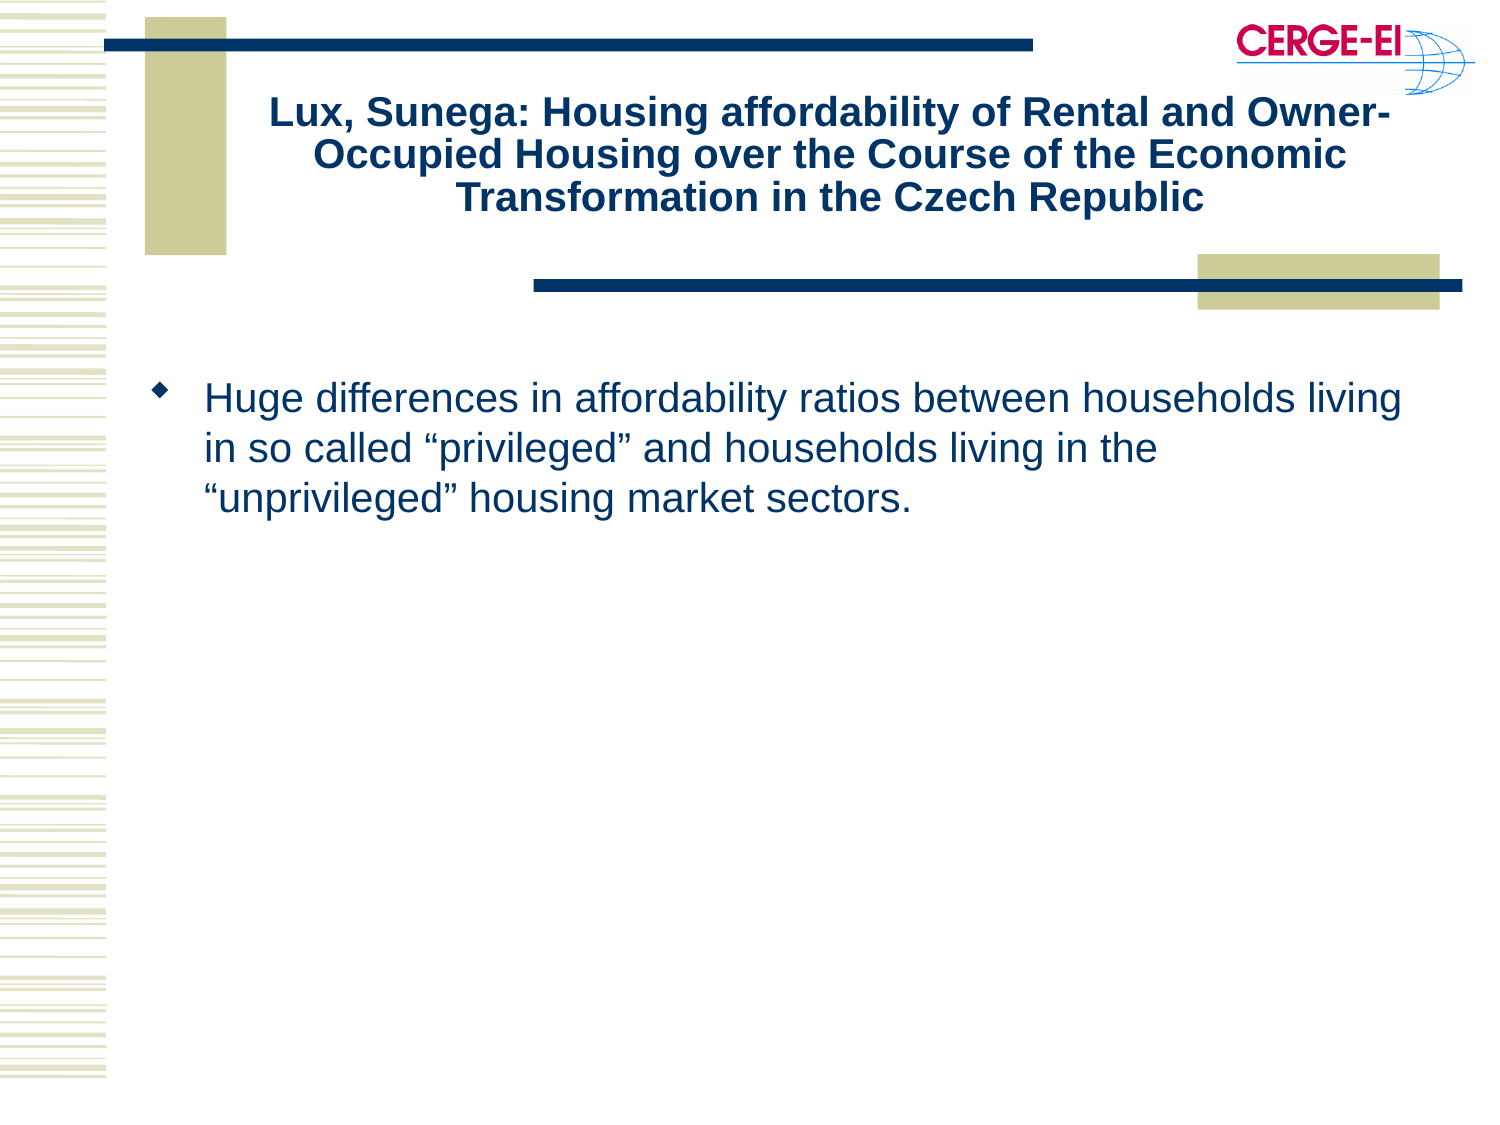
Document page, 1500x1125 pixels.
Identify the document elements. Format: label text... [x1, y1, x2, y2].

list Huge differences in affordability ratios between households living in so called “privileged” and households living in the “unprivileged” housing market sectors. [132, 363, 1439, 1001]
title Lux, Sunega: Housing affordability of Rental and Owner- Occupied Housing over the Course of the Economic Transformation in the Czech Republic [224, 74, 1436, 238]
picture [1237, 24, 1475, 95]
